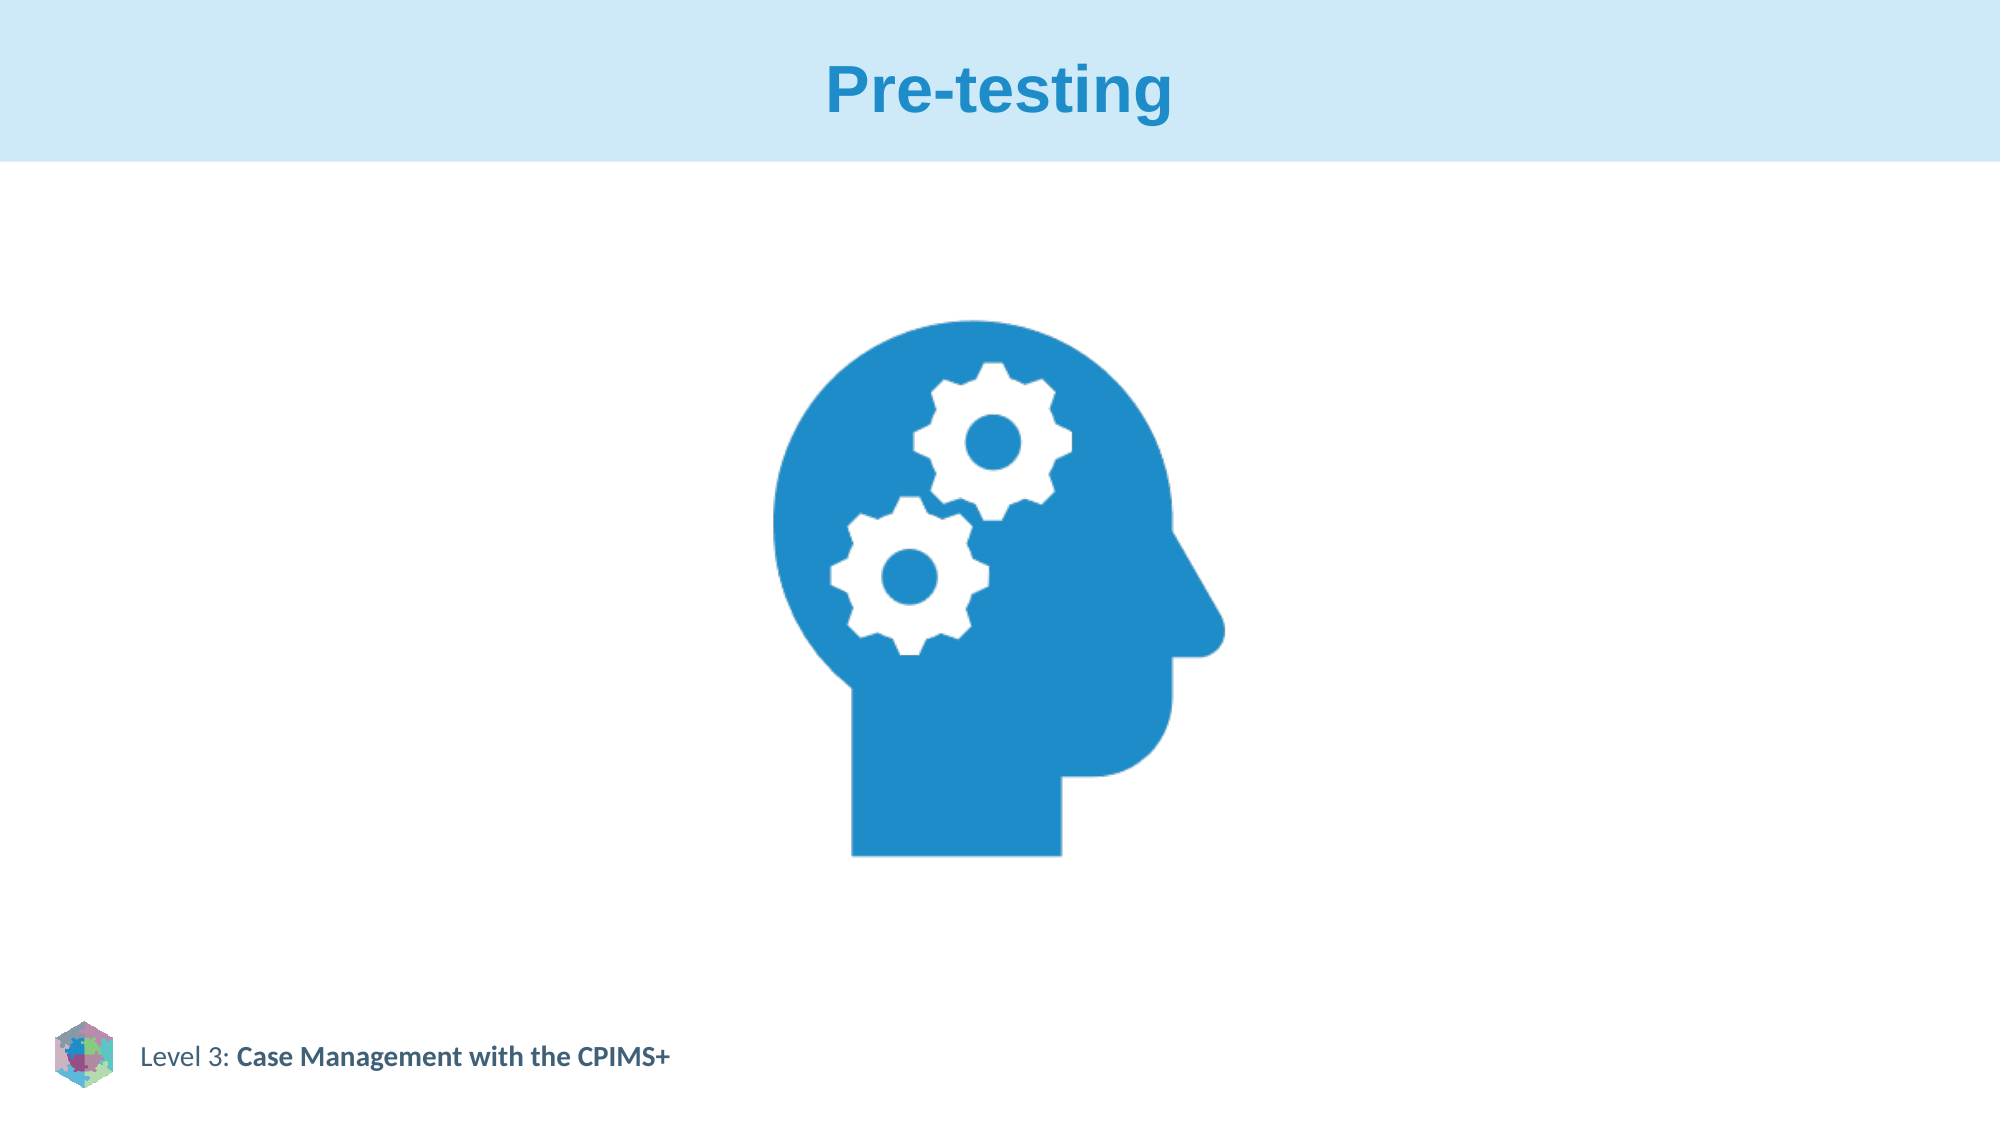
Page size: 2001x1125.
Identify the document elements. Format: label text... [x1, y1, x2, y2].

picture [55, 1021, 113, 1088]
title Pre-testing [137, 19, 1863, 163]
picture [681, 284, 1318, 921]
